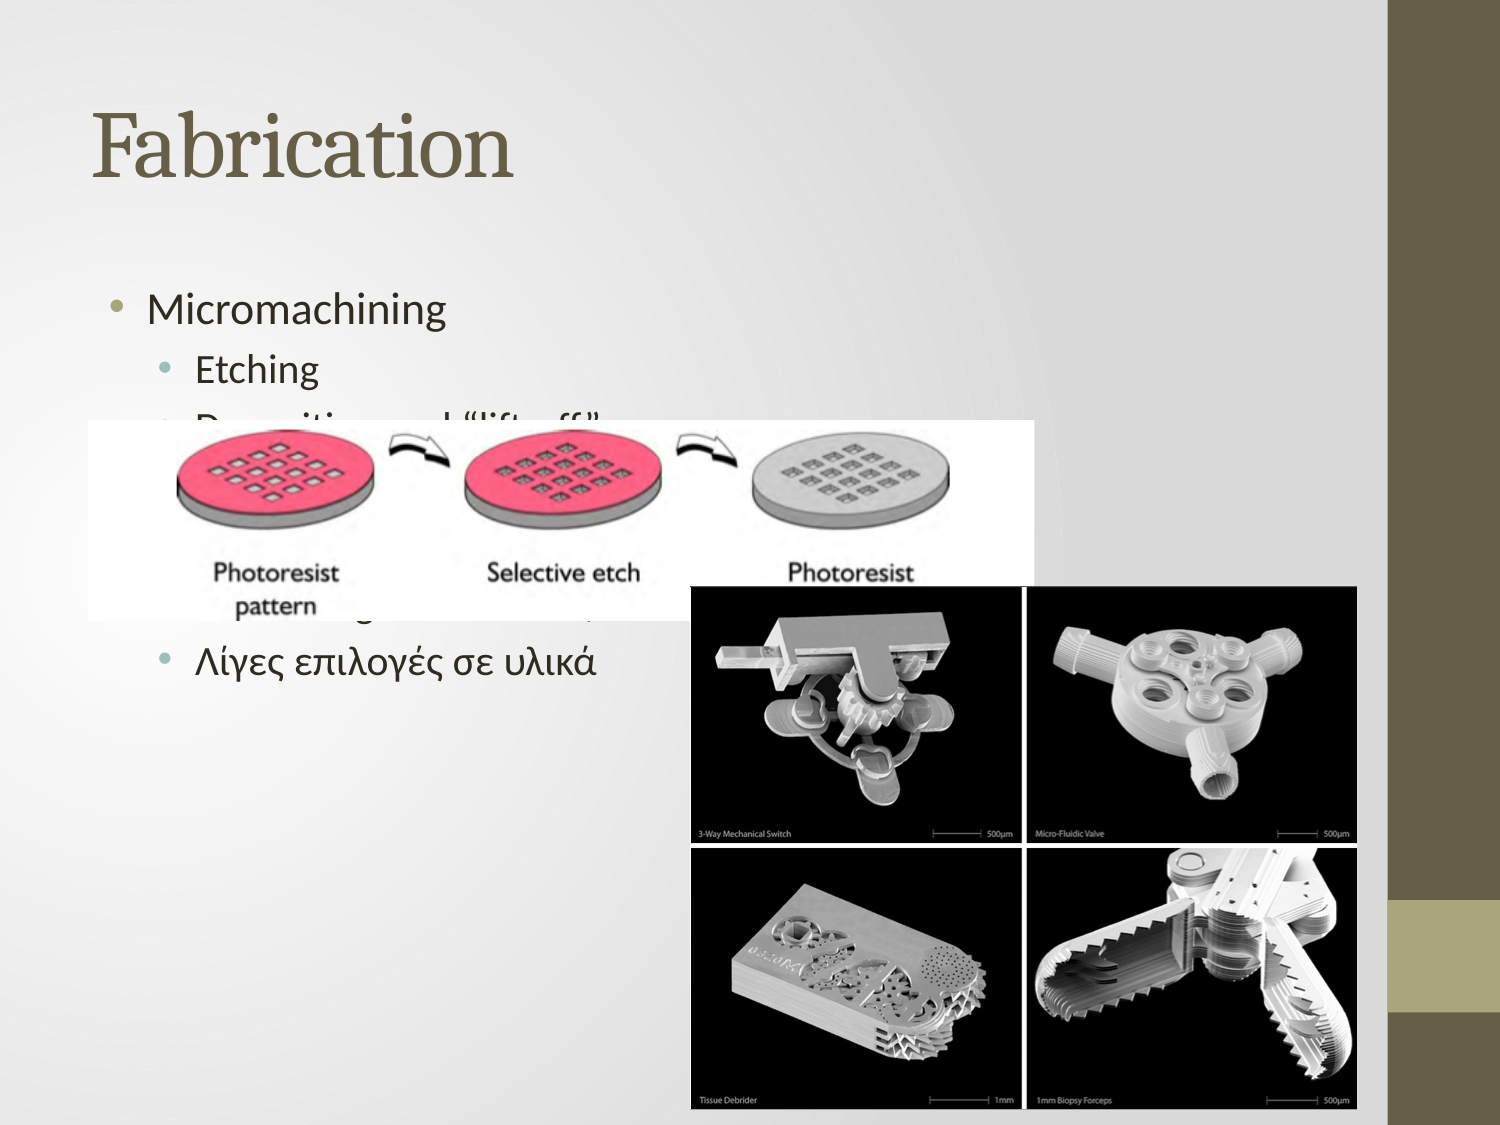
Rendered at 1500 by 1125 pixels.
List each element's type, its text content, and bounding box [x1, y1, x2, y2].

title Fabrication [75, 45, 1325, 233]
list Micromachining Etching Deposition and “lift-off” Ακρίβεια μέχρι 2μm! “3D” γεωμετρίες Processing cost 10.000$ to 100.000$ Λίγες επιλογές σε υλικά [75, 271, 1325, 1059]
picture [87, 420, 1358, 1110]
